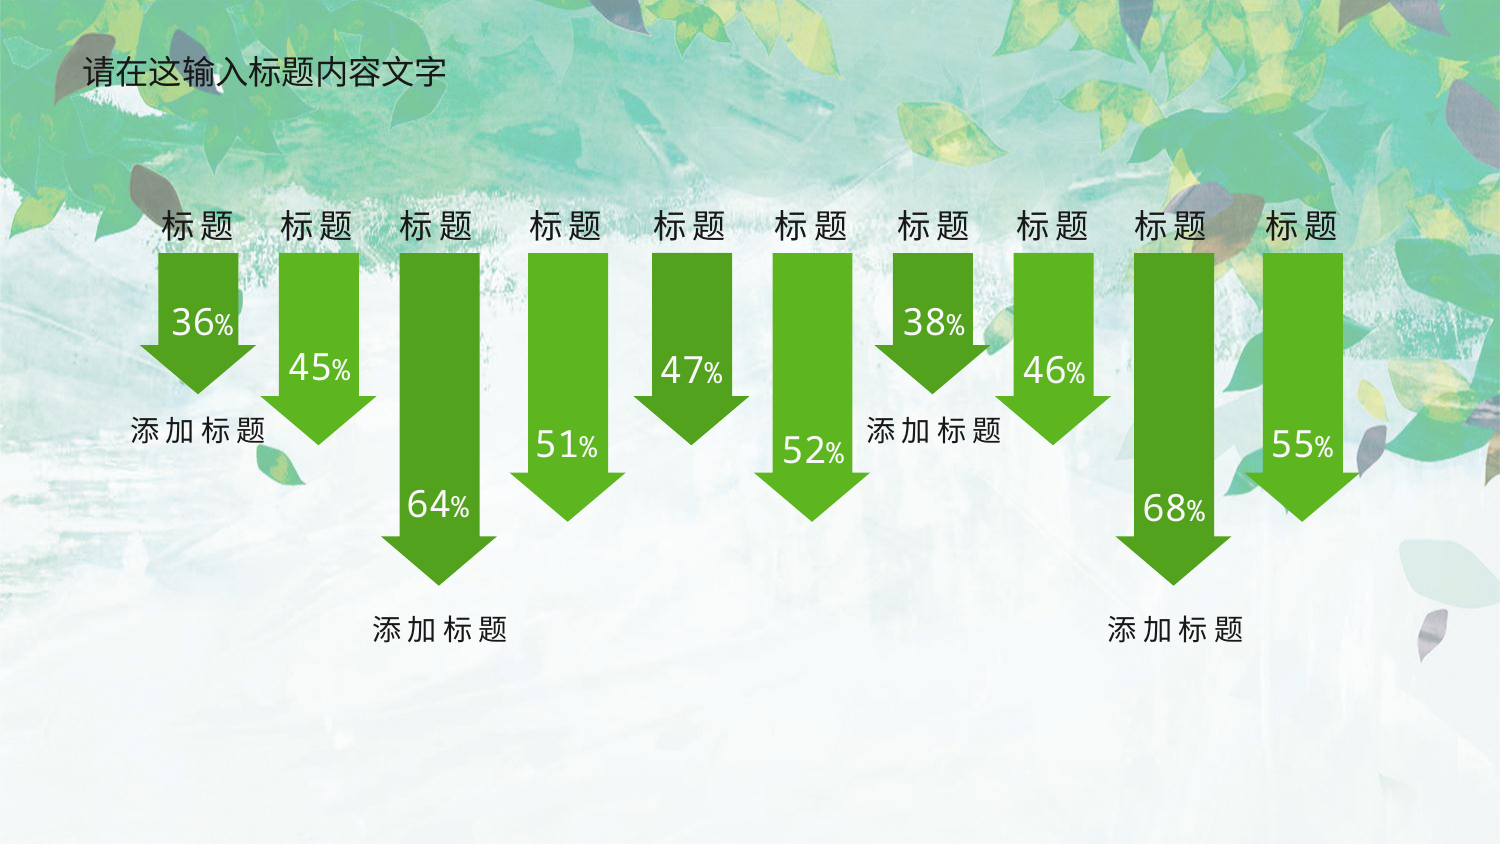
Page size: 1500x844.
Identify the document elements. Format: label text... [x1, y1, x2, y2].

text_box 请在这输入标题内容文字 [67, 43, 703, 99]
picture [0, 0, 1500, 844]
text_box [111, 197, 1361, 655]
